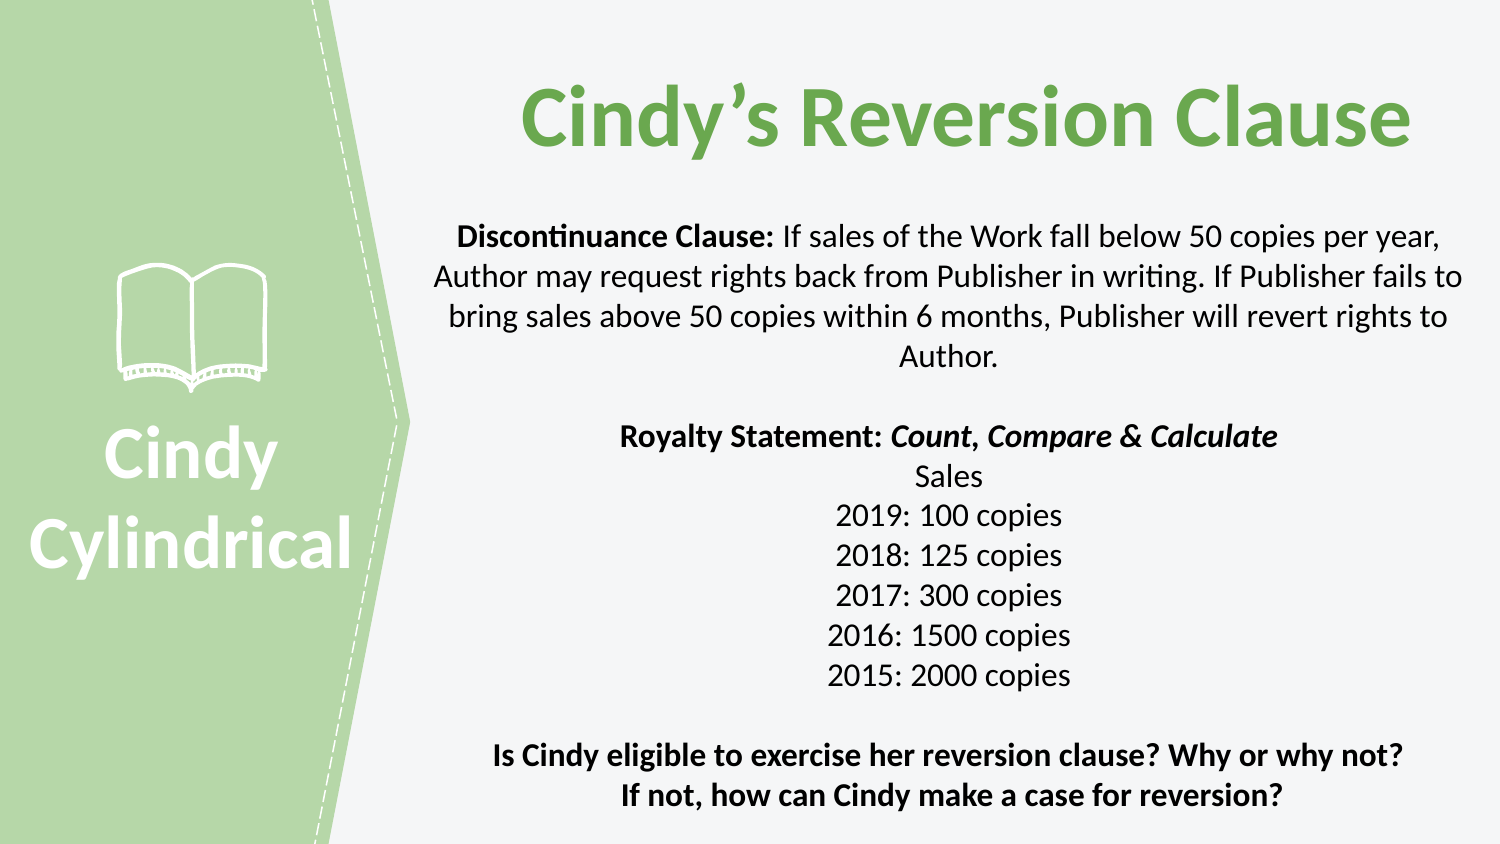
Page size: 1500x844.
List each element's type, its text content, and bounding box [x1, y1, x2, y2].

text_box Cindy’s Reversion Clause [435, 26, 1500, 179]
text_box [116, 262, 268, 393]
text_box Discontinuance Clause: If sales of the Work fall below 50 copies per year, Author may request rights back from Publisher in writing. If Publisher fails to bring sales above 50 copies within 6 months, Publisher will revert rights to Author. Royalty Statement: Count, Compare & Calculate Sales 2019: 100 copies 2018: 125 copies 2017: 300 copies 2016: 1500 copies 2015: 2000 copies Is Cindy eligible to exercise her reversion clause? Why or why not? If not, how can Cindy make a case for reversion? [417, 199, 1481, 801]
text_box Cindy Cylindrical [0, 364, 384, 599]
